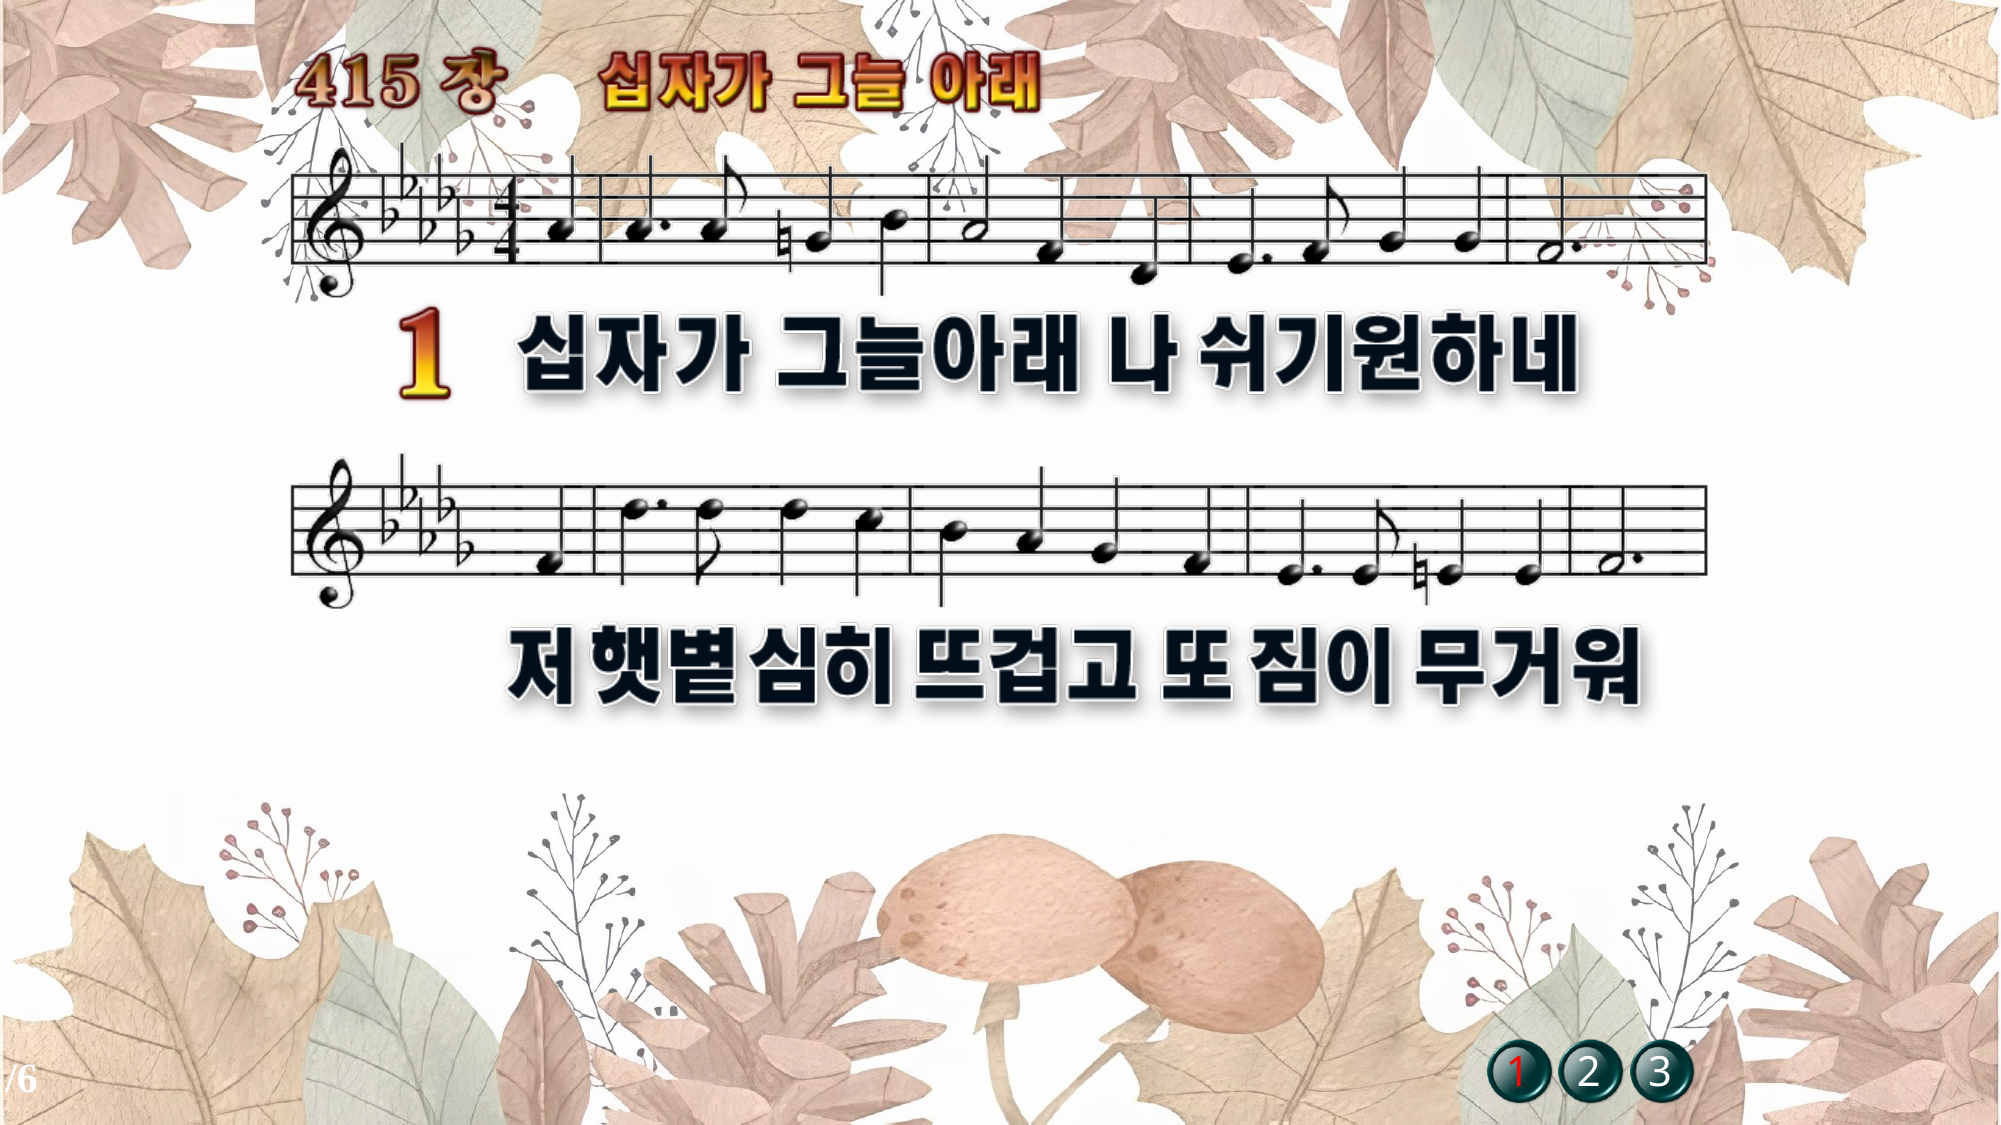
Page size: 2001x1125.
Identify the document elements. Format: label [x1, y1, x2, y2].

text_box [1627, 1035, 1697, 1106]
picture [0, 0, 2001, 1125]
text_box [1555, 1035, 1626, 1106]
text_box [1484, 1035, 1555, 1106]
